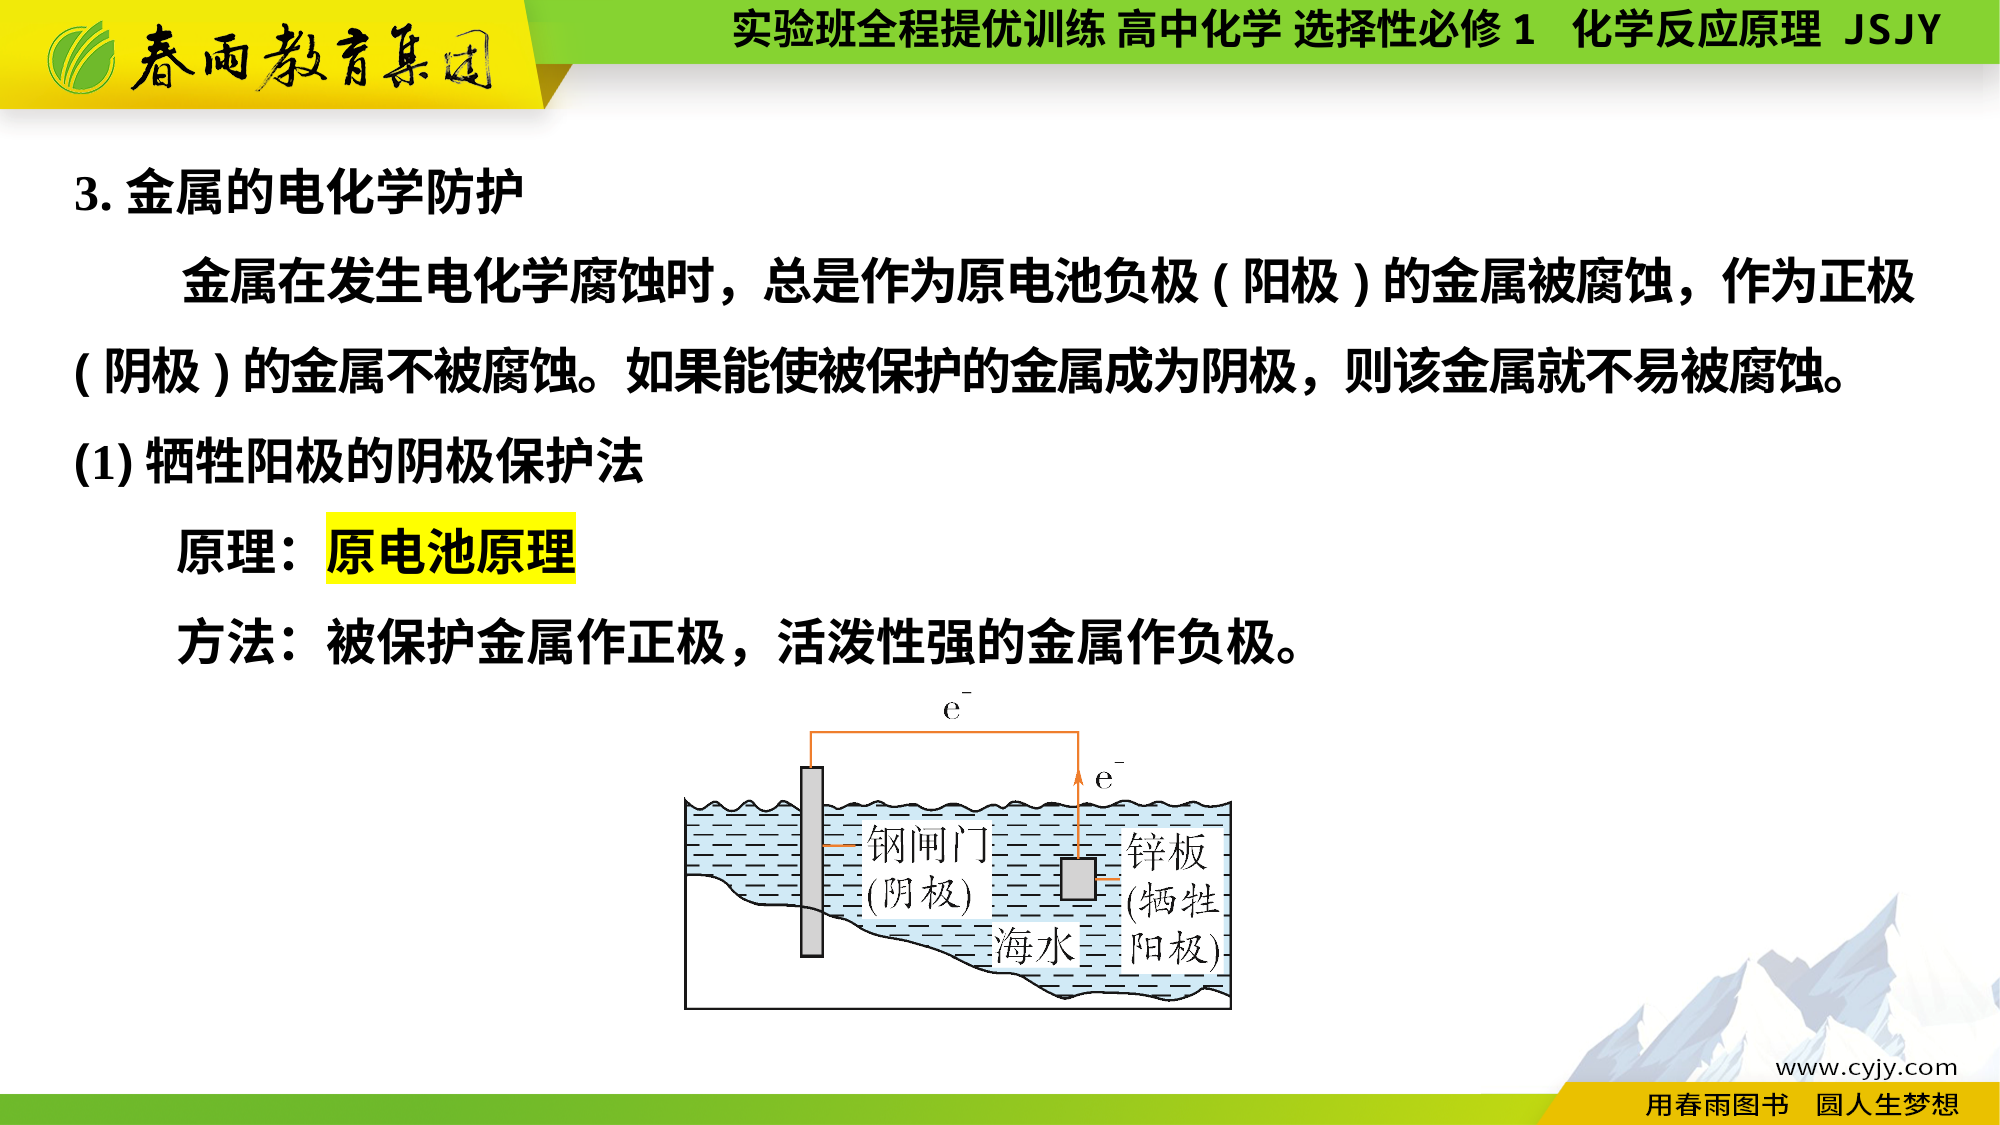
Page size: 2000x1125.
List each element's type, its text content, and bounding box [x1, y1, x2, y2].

picture [0, 0, 2000, 1125]
list 3.金属的电化学防护 金属在发生电化学腐蚀时，总是作为原电池负极(阳极)的金属被腐蚀，作为正极(阴极)的金属不被腐蚀。如果能使被保护的金属成为阴极，则该金属就不易被腐蚀。 (1)牺牲阳极的阴极保护法 原理：原电池原理 方法：被保护金属作正极，活泼性强的金属作负极。 [59, 122, 1944, 683]
